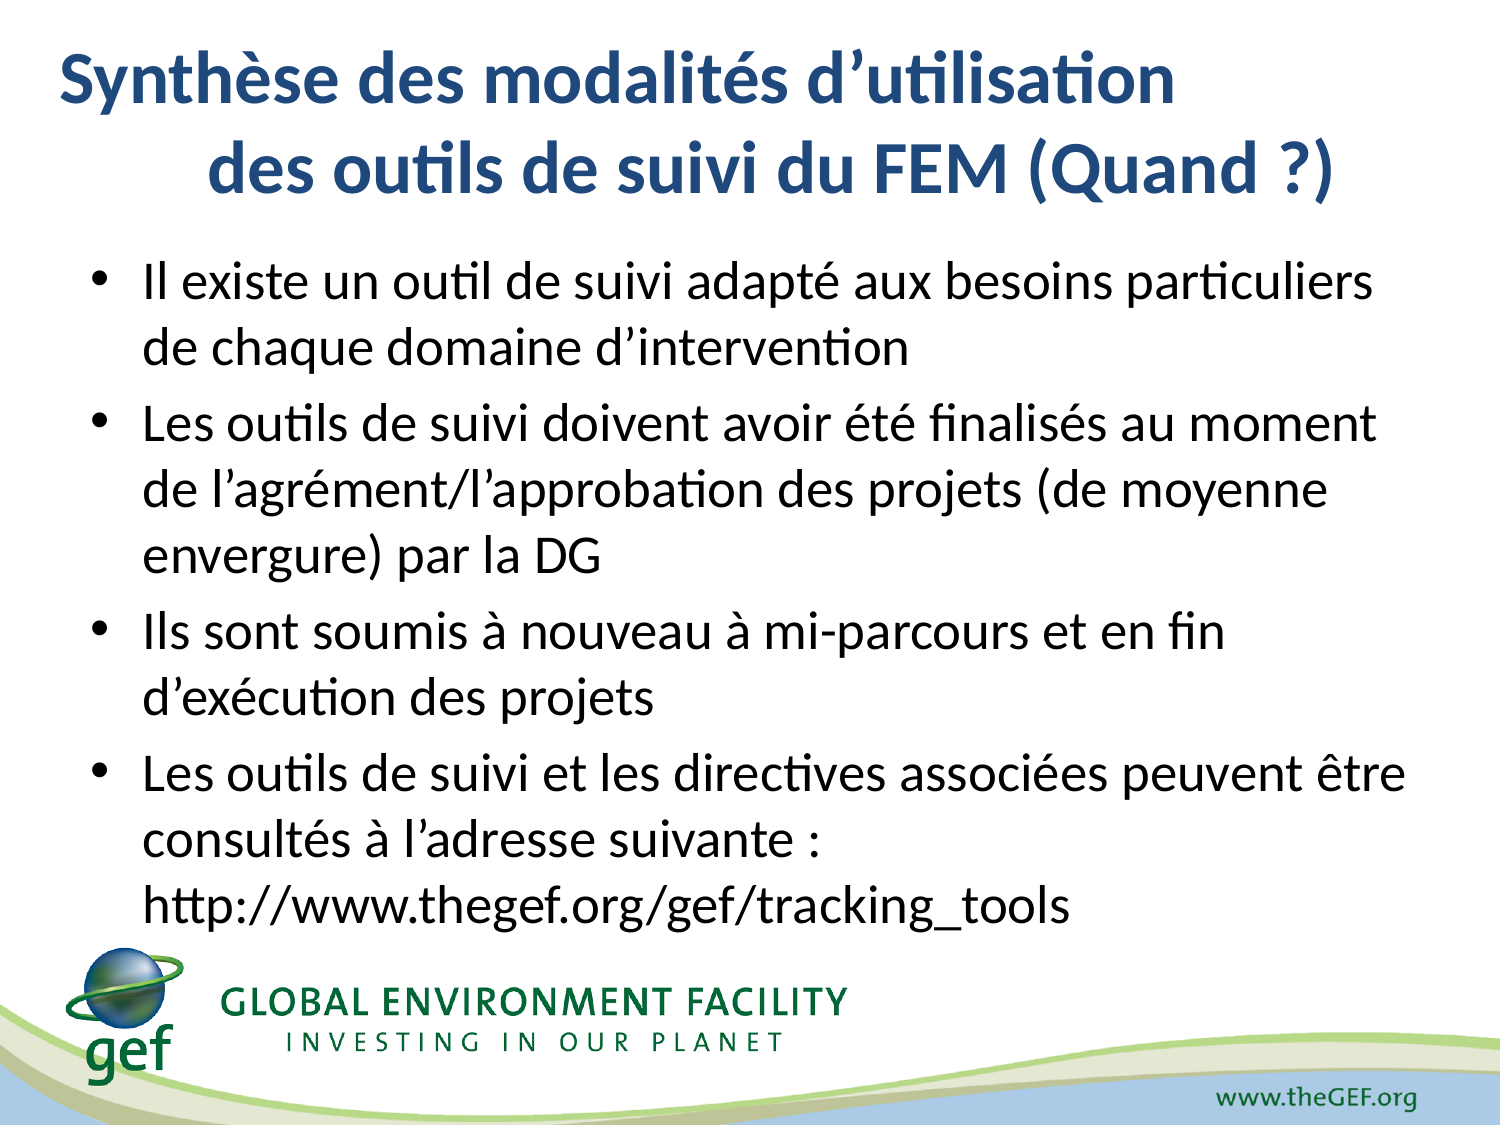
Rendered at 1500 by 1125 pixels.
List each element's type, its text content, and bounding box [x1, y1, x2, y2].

title Synthèse des modalités d’utilisation des outils de suivi du FEM (Quand ?) [37, 24, 1438, 213]
list Il existe un outil de suivi adapté aux besoins particuliers de chaque domaine d’intervention Les outils de suivi doivent avoir été finalisés au moment de l’agrément/l’approbation des projets (de moyenne envergure) par la DG Ils sont soumis à nouveau à mi-parcours et en fin d’exécution des projets Les outils de suivi et les directives associées peuvent être consultés à l’adresse suivante : http://www.thegef.org/gef/tracking_tools [74, 237, 1426, 943]
picture [0, 920, 1500, 1125]
